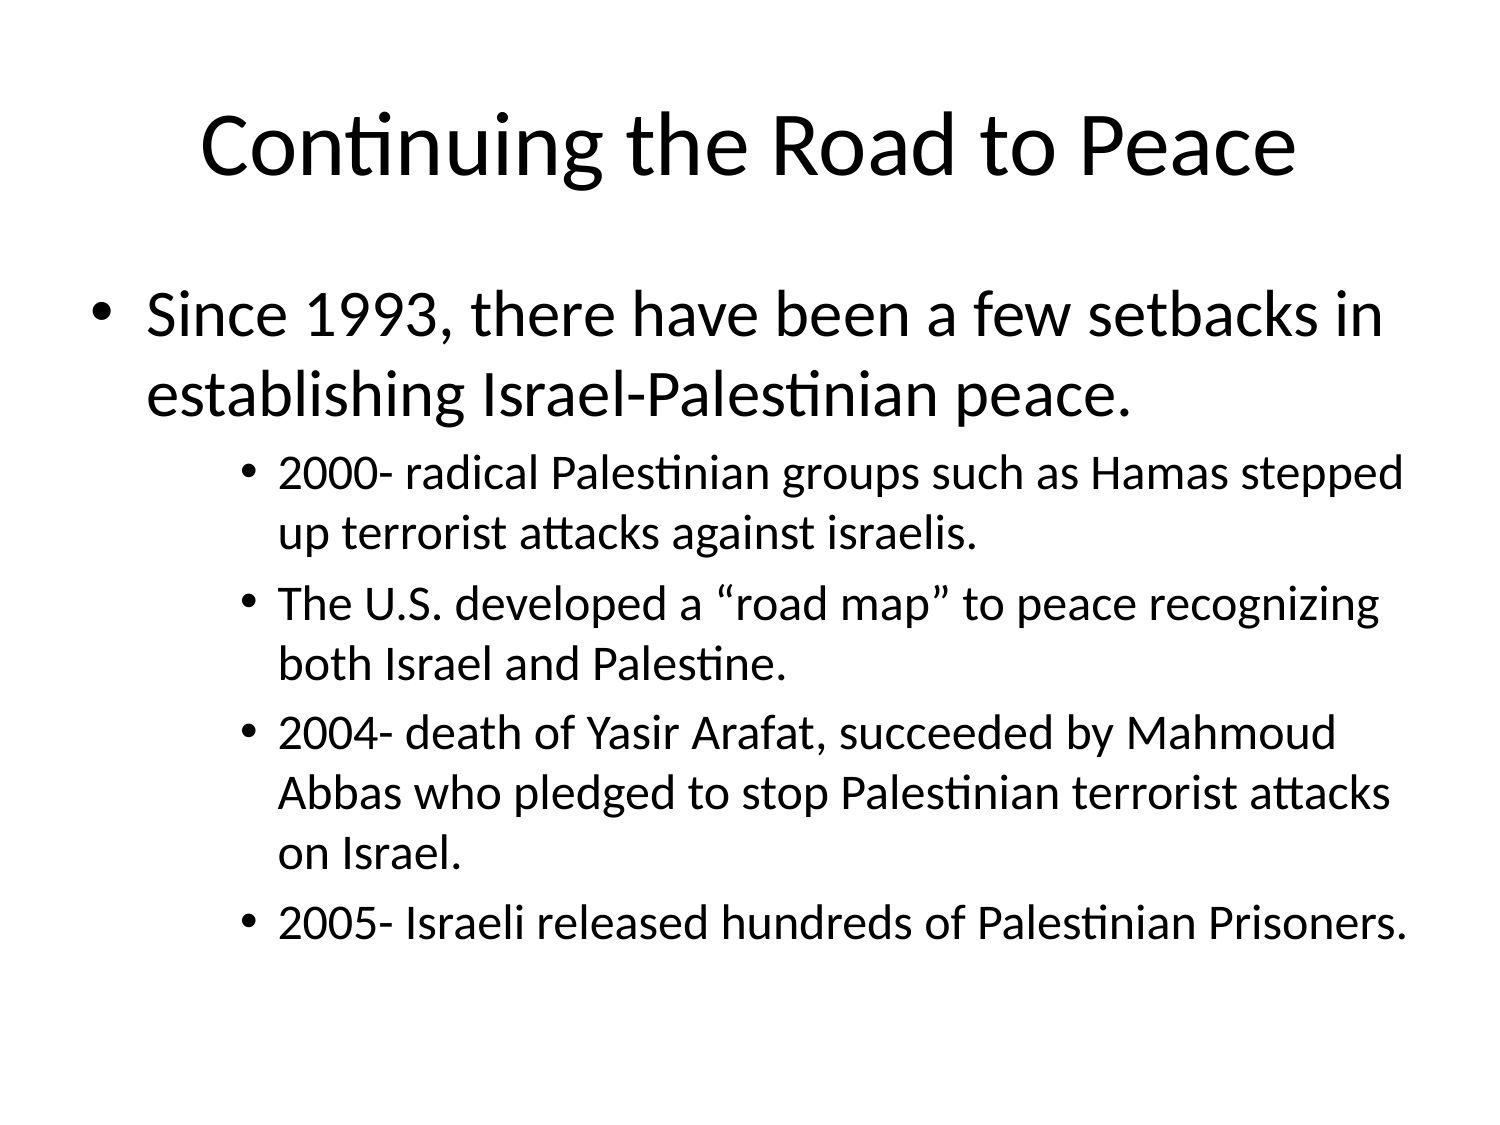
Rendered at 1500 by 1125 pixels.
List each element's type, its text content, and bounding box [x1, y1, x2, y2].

title Continuing the Road to Peace [75, 45, 1425, 233]
list Since 1993, there have been a few setbacks in establishing Israel-Palestinian peace. 2000- radical Palestinian groups such as Hamas stepped up terrorist attacks against israelis. The U.S. developed a “road map” to peace recognizing both Israel and Palestine. 2004- death of Yasir Arafat, succeeded by Mahmoud Abbas who pledged to stop Palestinian terrorist attacks on Israel. 2005- Israeli released hundreds of Palestinian Prisoners. [75, 262, 1425, 1005]
